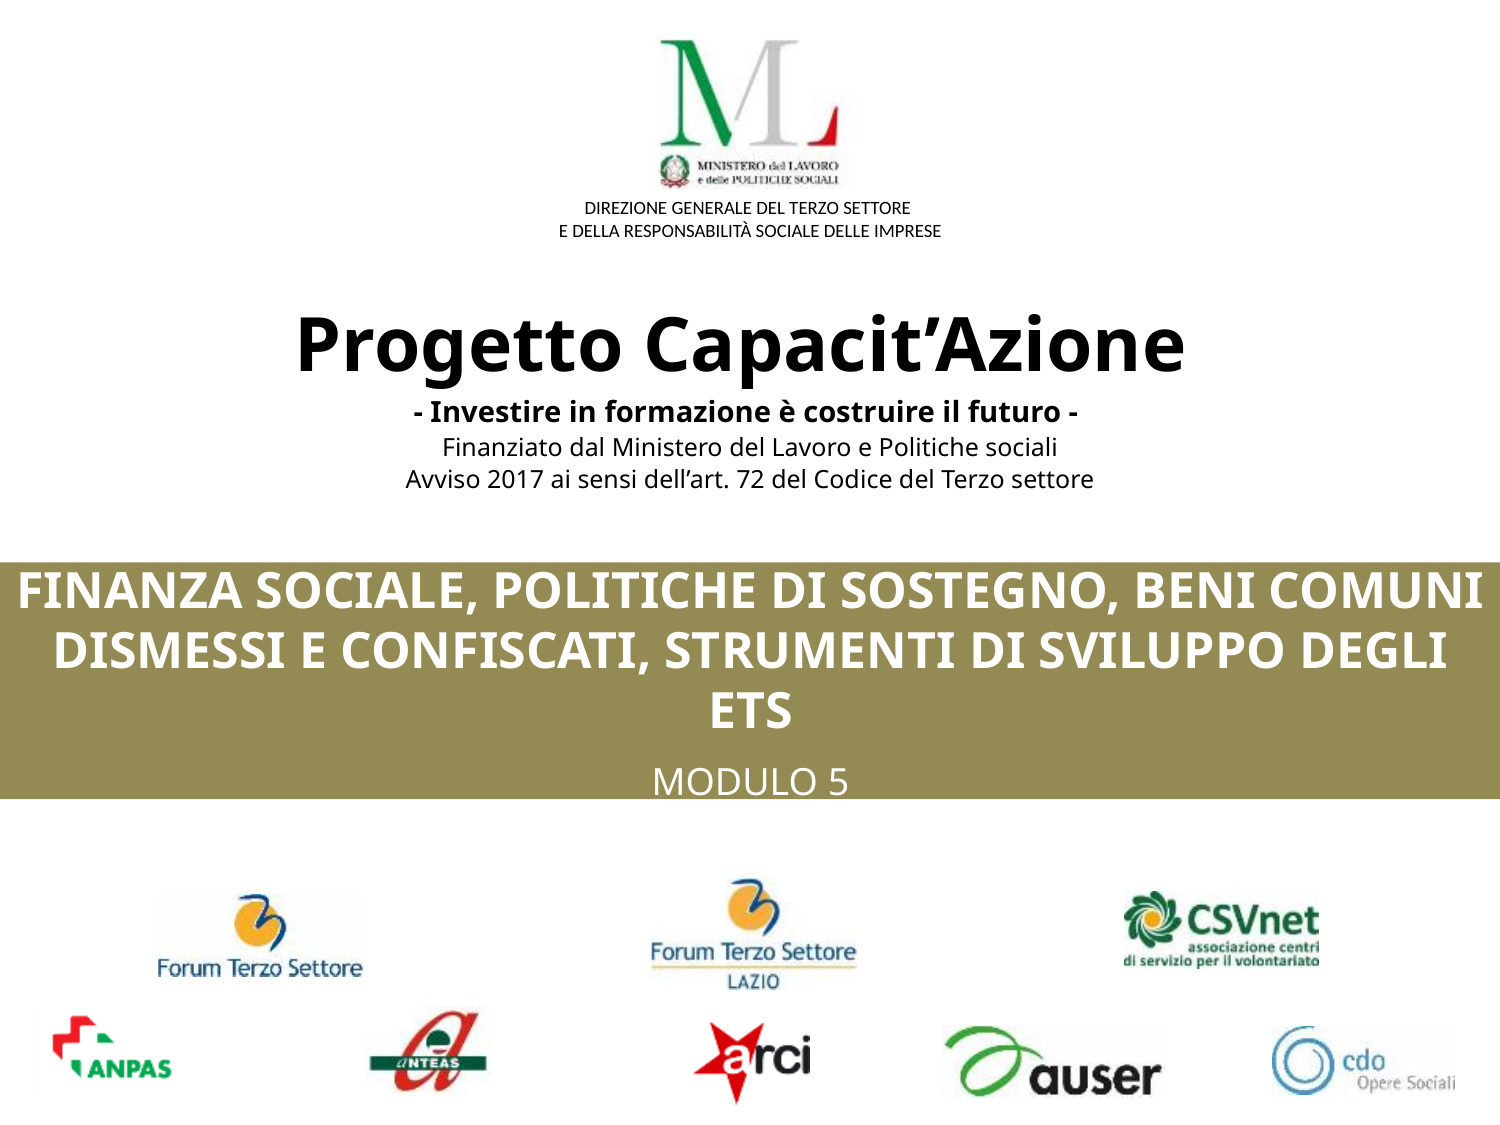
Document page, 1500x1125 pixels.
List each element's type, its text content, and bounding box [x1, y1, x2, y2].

text_box FINANZA SOCIALE, POLITICHE DI SOSTEGNO, BENI COMUNI DISMESSI E CONFISCATI, STRUMENTI DI SVILUPPO DEGLI ETS MODULO 5 [0, 560, 1500, 801]
text_box Progetto Capacit’Azione - Investire in formazione è costruire il futuro - Finanziato dal Ministero del Lavoro e Politiche sociali Avviso 2017 ai sensi dell’art. 72 del Codice del Terzo settore [0, 282, 1500, 501]
picture [39, 1005, 187, 1096]
picture [365, 1005, 493, 1096]
picture [157, 894, 363, 978]
picture [1272, 1026, 1455, 1096]
picture [1124, 890, 1320, 970]
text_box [235, 39, 1265, 231]
picture [650, 877, 857, 990]
picture [693, 1022, 810, 1106]
picture [941, 1025, 1165, 1099]
